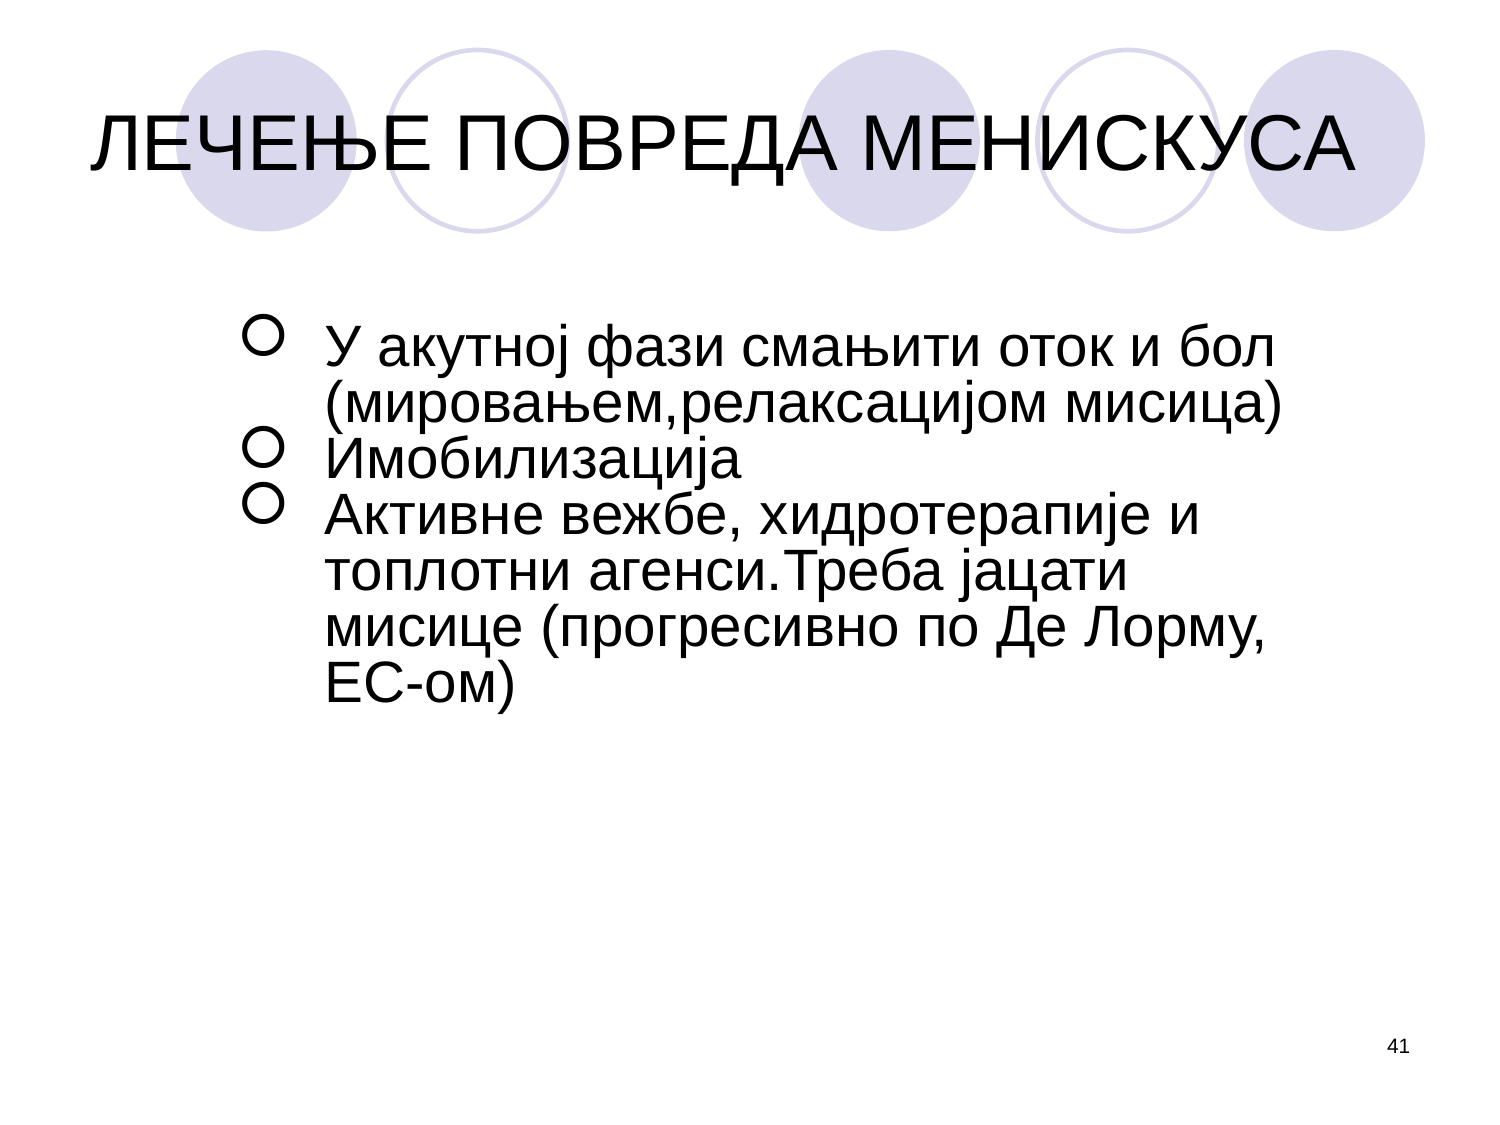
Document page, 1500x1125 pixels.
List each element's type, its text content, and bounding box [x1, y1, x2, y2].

title ЛЕЧЕЊЕ ПОВРЕДА МЕНИСКУСА [75, 45, 1425, 233]
text_box У акутној фази смањити оток и бол (мировањем,релаксацијом мисица) Имобилизација Активне вежбе, хидротерапије и топлотни агенси.Треба јацати мисице (прогресивно по Де Лорму, ЕС-ом) [147, 314, 1306, 722]
slide_number 41 [1074, 1024, 1426, 1101]
